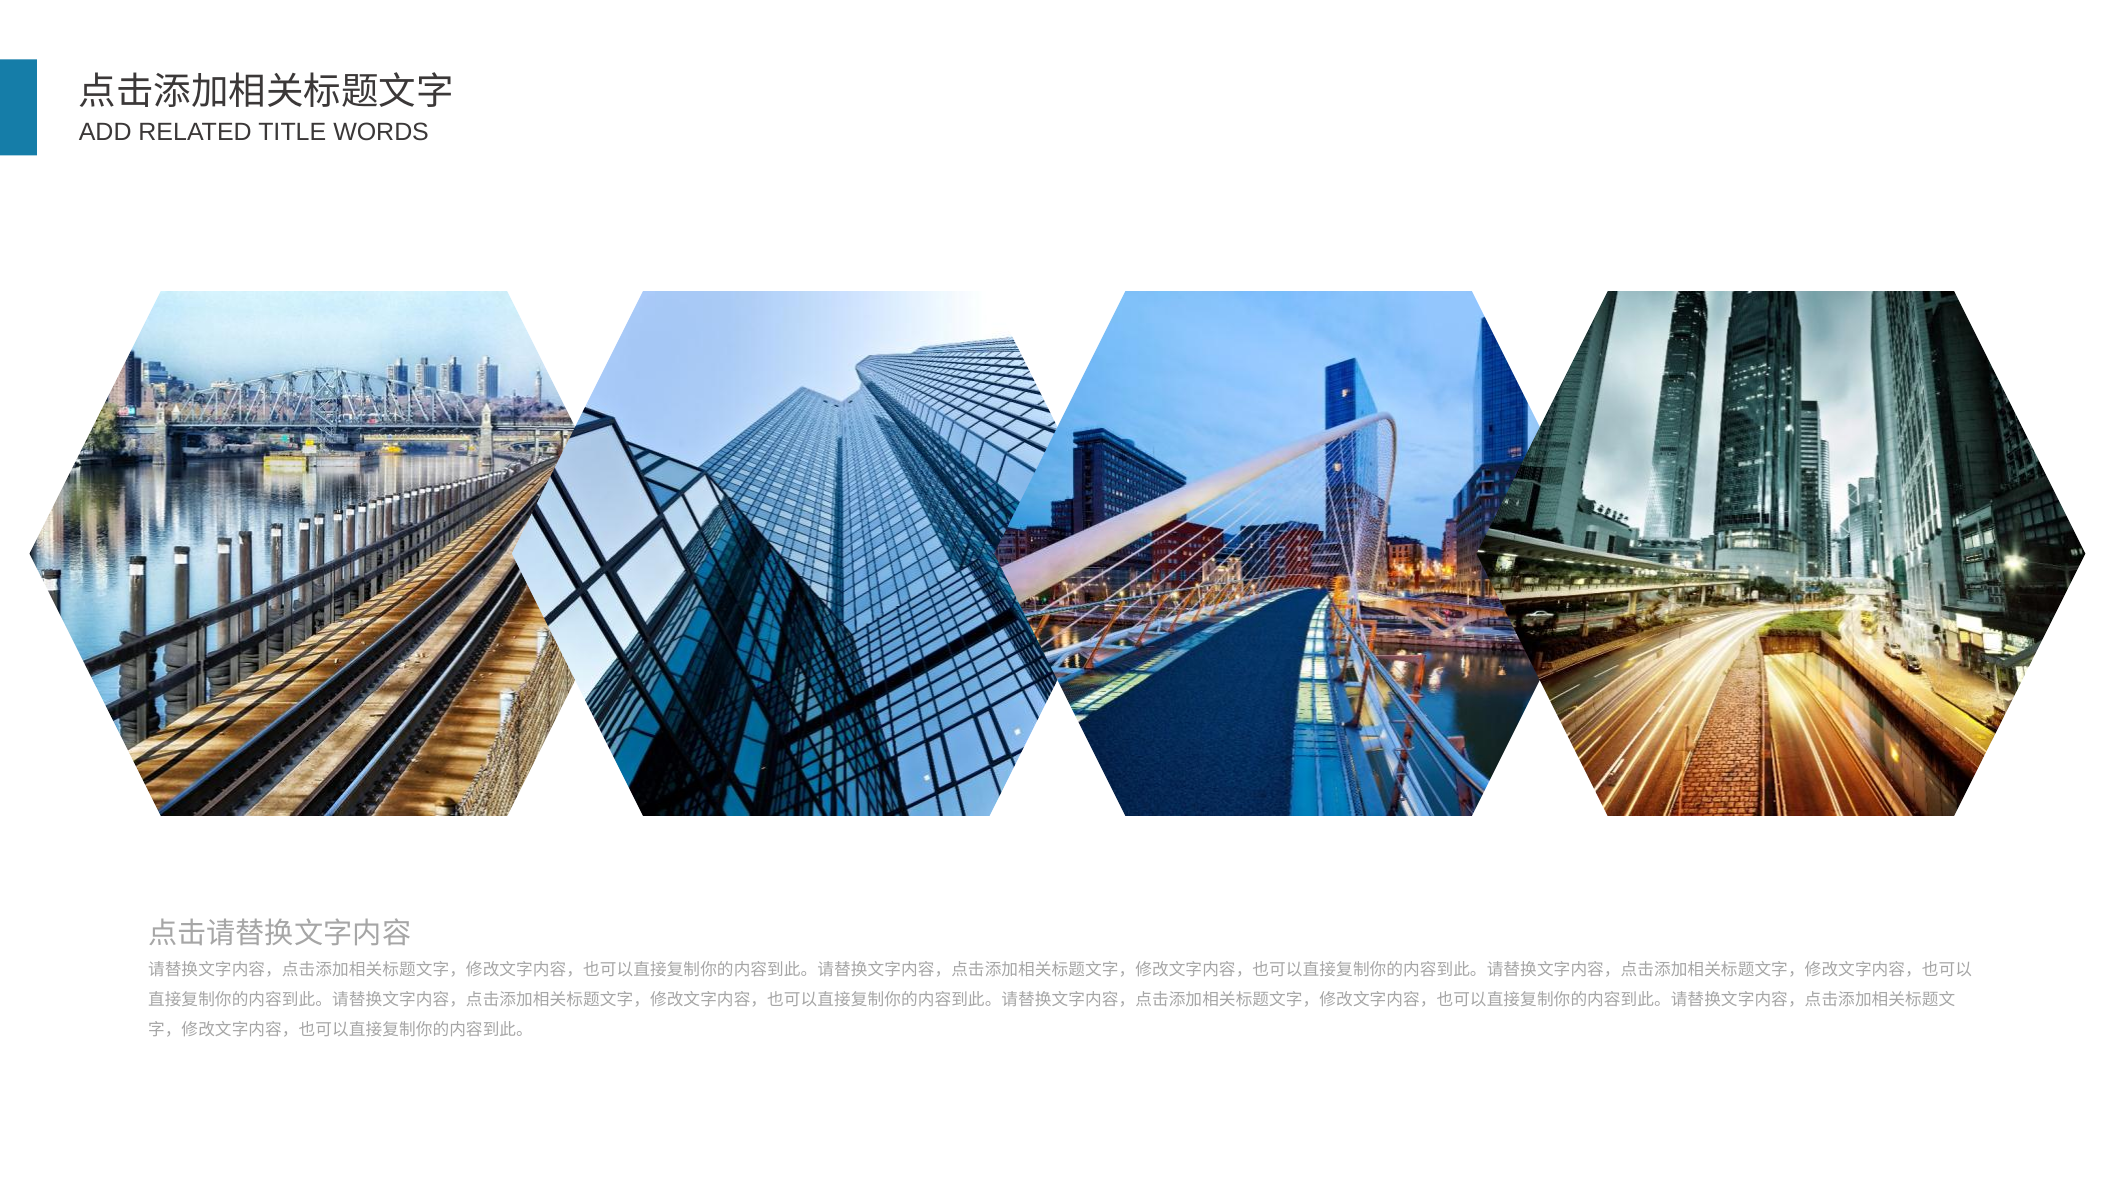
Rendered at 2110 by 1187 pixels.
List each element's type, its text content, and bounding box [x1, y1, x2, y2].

text_box [510, 290, 1057, 817]
text_box [1475, 290, 2087, 817]
text_box ADD RELATED TITLE WORDS [62, 107, 446, 154]
text_box [993, 290, 1540, 817]
text_box 点击添加相关标题文字 [62, 59, 470, 121]
text_box [28, 290, 575, 817]
text_box 点击请替换文字内容 请替换文字内容，点击添加相关标题文字，修改文字内容，也可以直接复制你的内容到此。请替换文字内容，点击添加相关标题文字，修改文字内容，也可以直接复制你的内容到此。请替换文字内容，点击添加相关标题文字，修改文字内容，也可以直接复制你的内容到此。请替换文字内容，点击添加相关标题文字，修改文字内容，也可以直接复制你的内容到此。请替换文字内容，点击添加相关标题文字，修改文字内容，也可以直接复制你的内容到此。请替换文字内容，点击添加相关标题文字，修改文字内容，也可以直接复制你的内容到此。 [133, 889, 1993, 1047]
